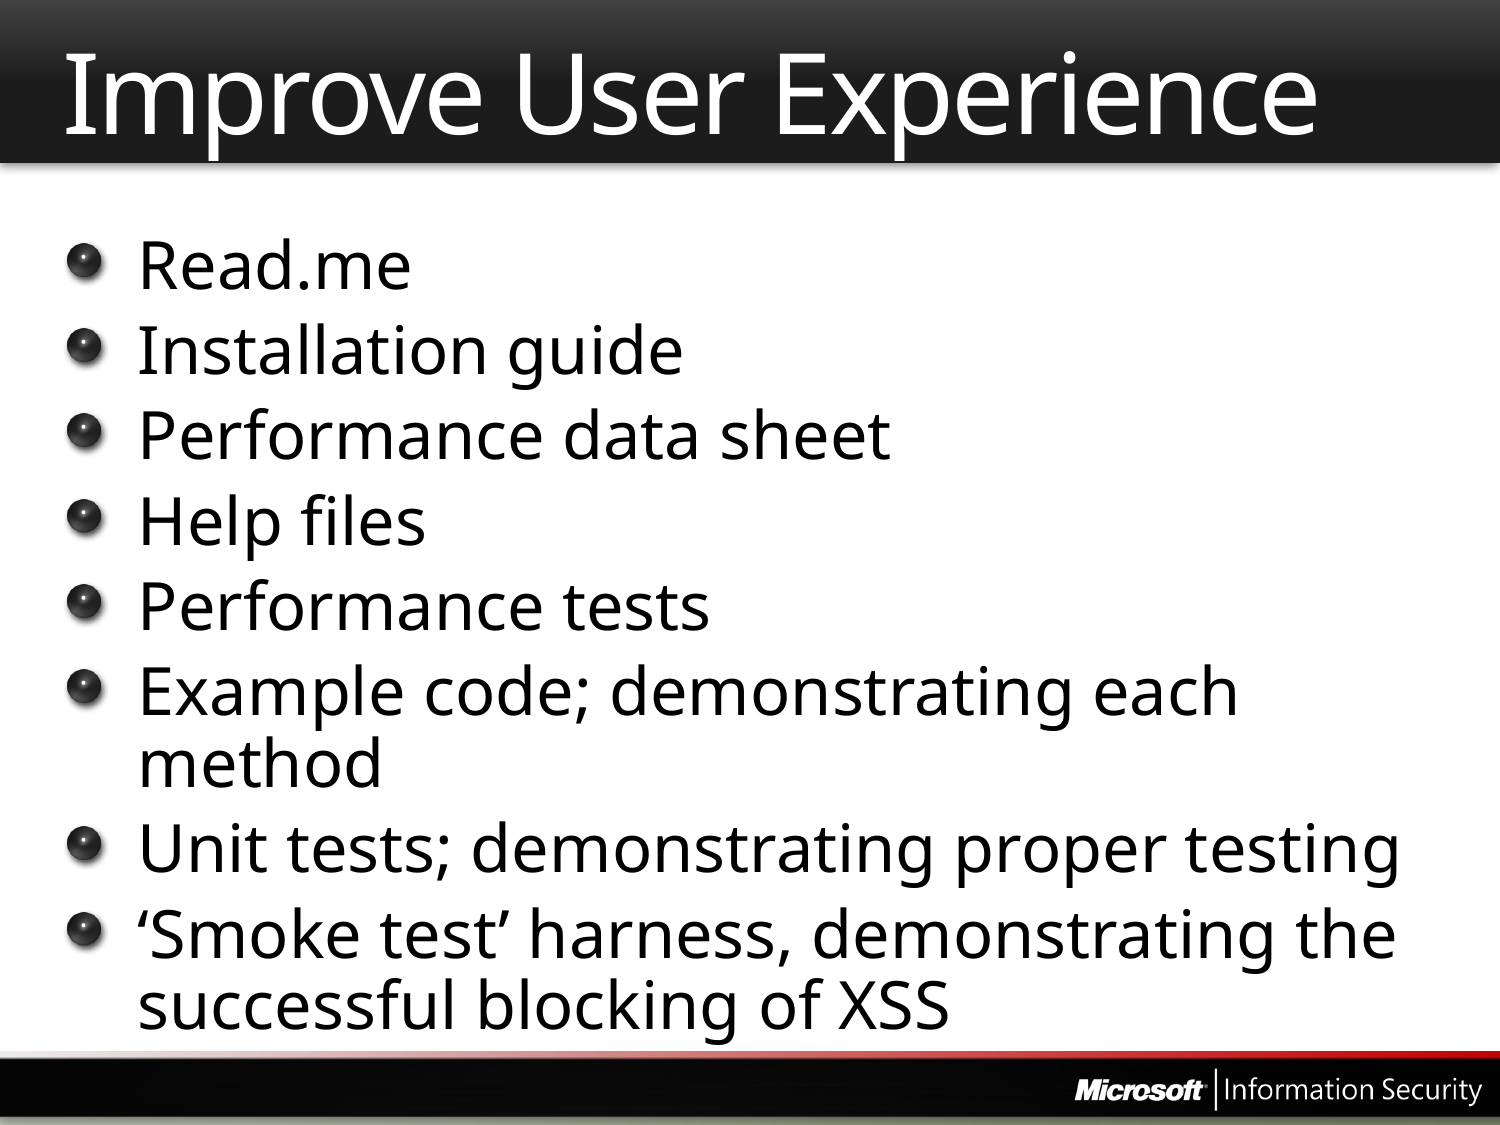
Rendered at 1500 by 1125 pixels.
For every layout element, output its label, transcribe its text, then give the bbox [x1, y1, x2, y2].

picture [62, 325, 110, 373]
picture [62, 496, 110, 543]
title Improve User Experience [62, 37, 1438, 161]
picture [0, 1051, 1500, 1125]
picture [62, 581, 110, 629]
picture [62, 666, 110, 714]
list Read.me Installation guide Performance data sheet Help files Performance tests Example code; demonstrating each method Unit tests; demonstrating proper testing ‘Smoke test’ harness, demonstrating the successful blocking of XSS [62, 231, 1438, 1000]
picture [62, 240, 110, 288]
picture [62, 909, 110, 956]
picture [62, 410, 110, 458]
picture [62, 823, 110, 871]
